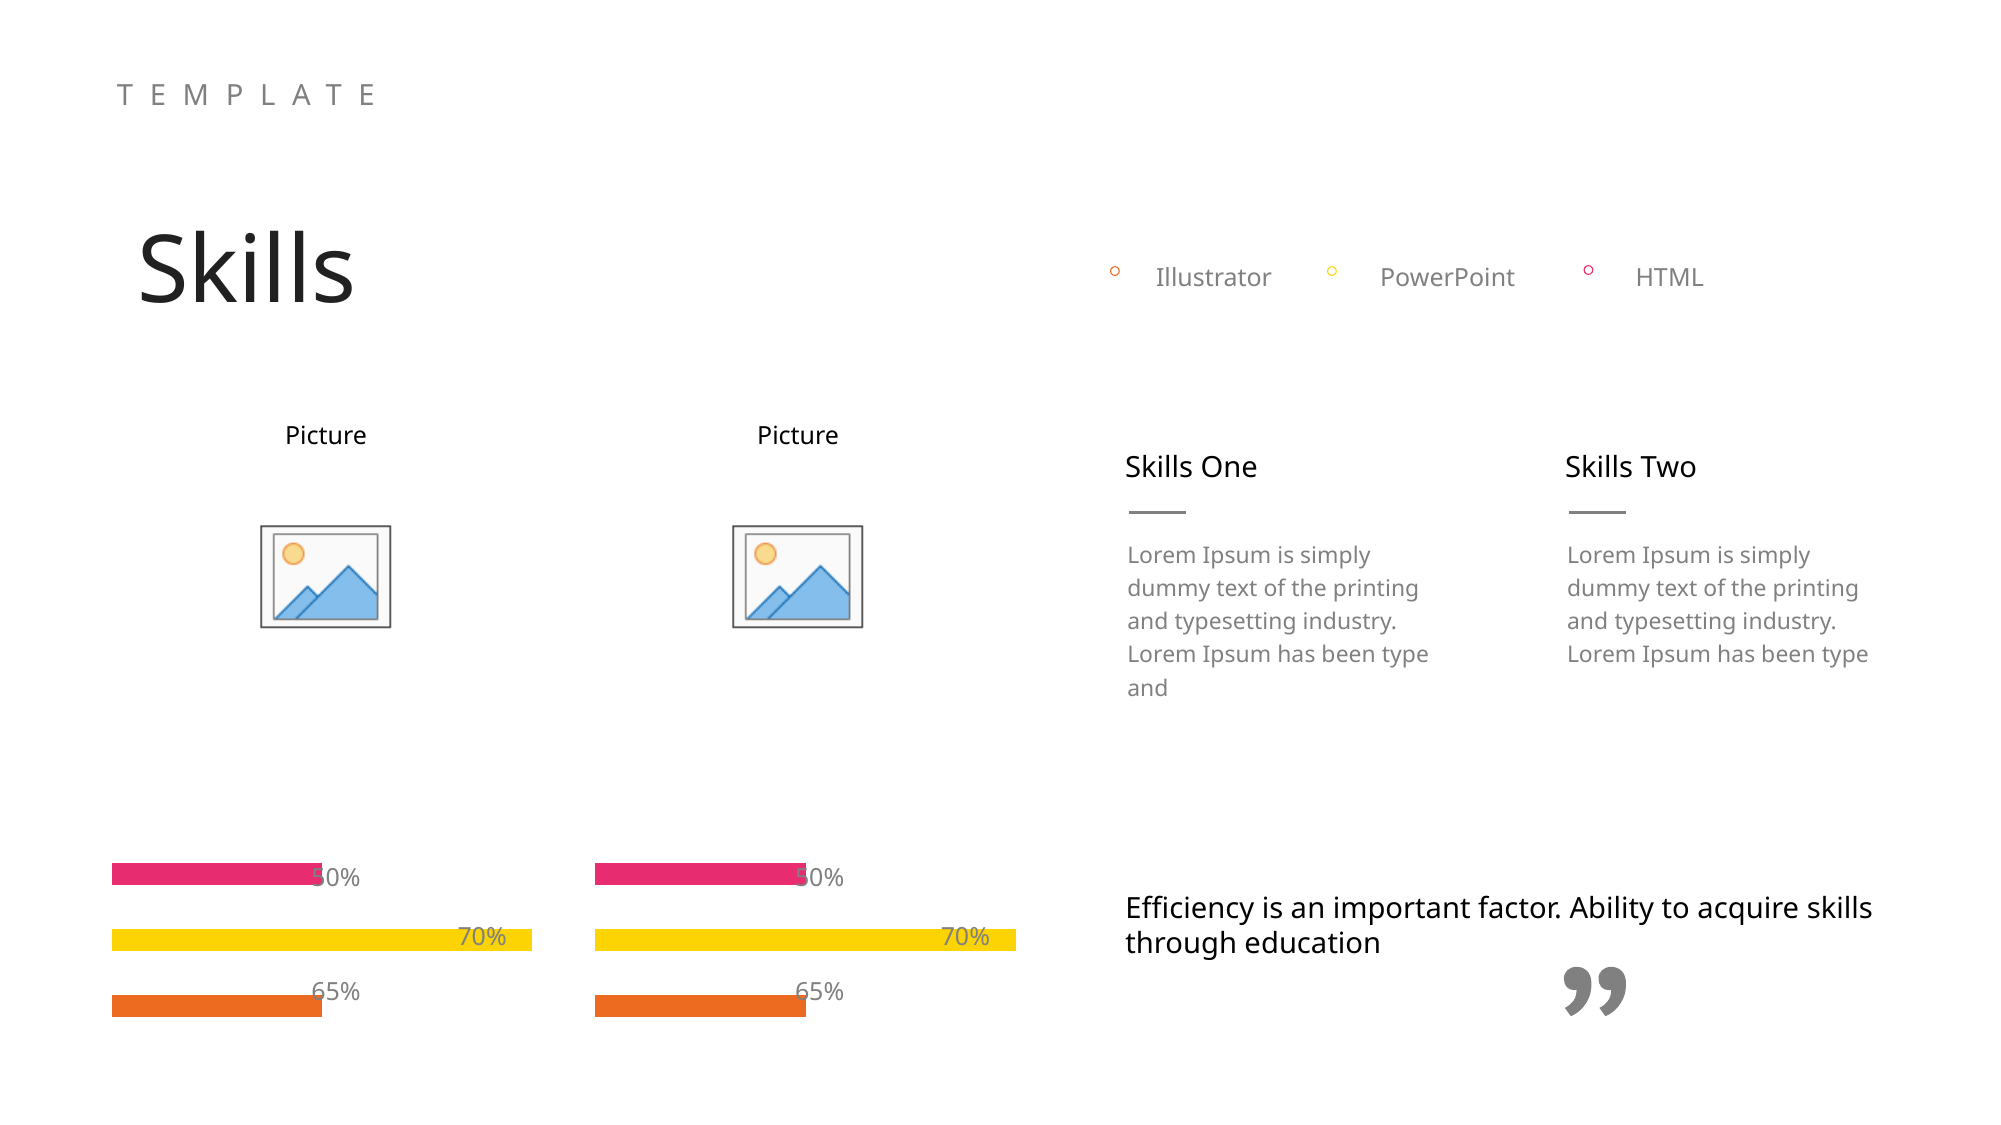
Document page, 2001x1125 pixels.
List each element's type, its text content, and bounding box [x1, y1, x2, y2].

text_box Lorem Ipsum is simply dummy text of the printing and typesetting industry. Lorem Ipsum has been type and [1112, 526, 1461, 709]
text_box [1563, 966, 1592, 1017]
text_box [1109, 265, 1121, 277]
text_box Skills [122, 201, 751, 329]
text_box PowerPoint [1365, 237, 1557, 299]
picture [594, 411, 1002, 742]
text_box HTML [1620, 237, 1741, 299]
text_box [1598, 966, 1626, 1017]
text_box [1583, 264, 1594, 276]
text_box Illustrator [1141, 237, 1355, 299]
chart [102, 770, 1079, 1045]
text_box [1326, 265, 1338, 277]
text_box Skills Two [1550, 440, 1864, 491]
text_box Lorem Ipsum is simply dummy text of the printing and typesetting industry. Lorem Ipsum has been type [1552, 526, 1900, 675]
text_box Skills One [1110, 440, 1494, 491]
text_box TEMPLATE [102, 68, 670, 119]
picture [122, 411, 530, 742]
text_box Efficiency is an important factor. Ability to acquire skills through education [1110, 882, 1901, 968]
